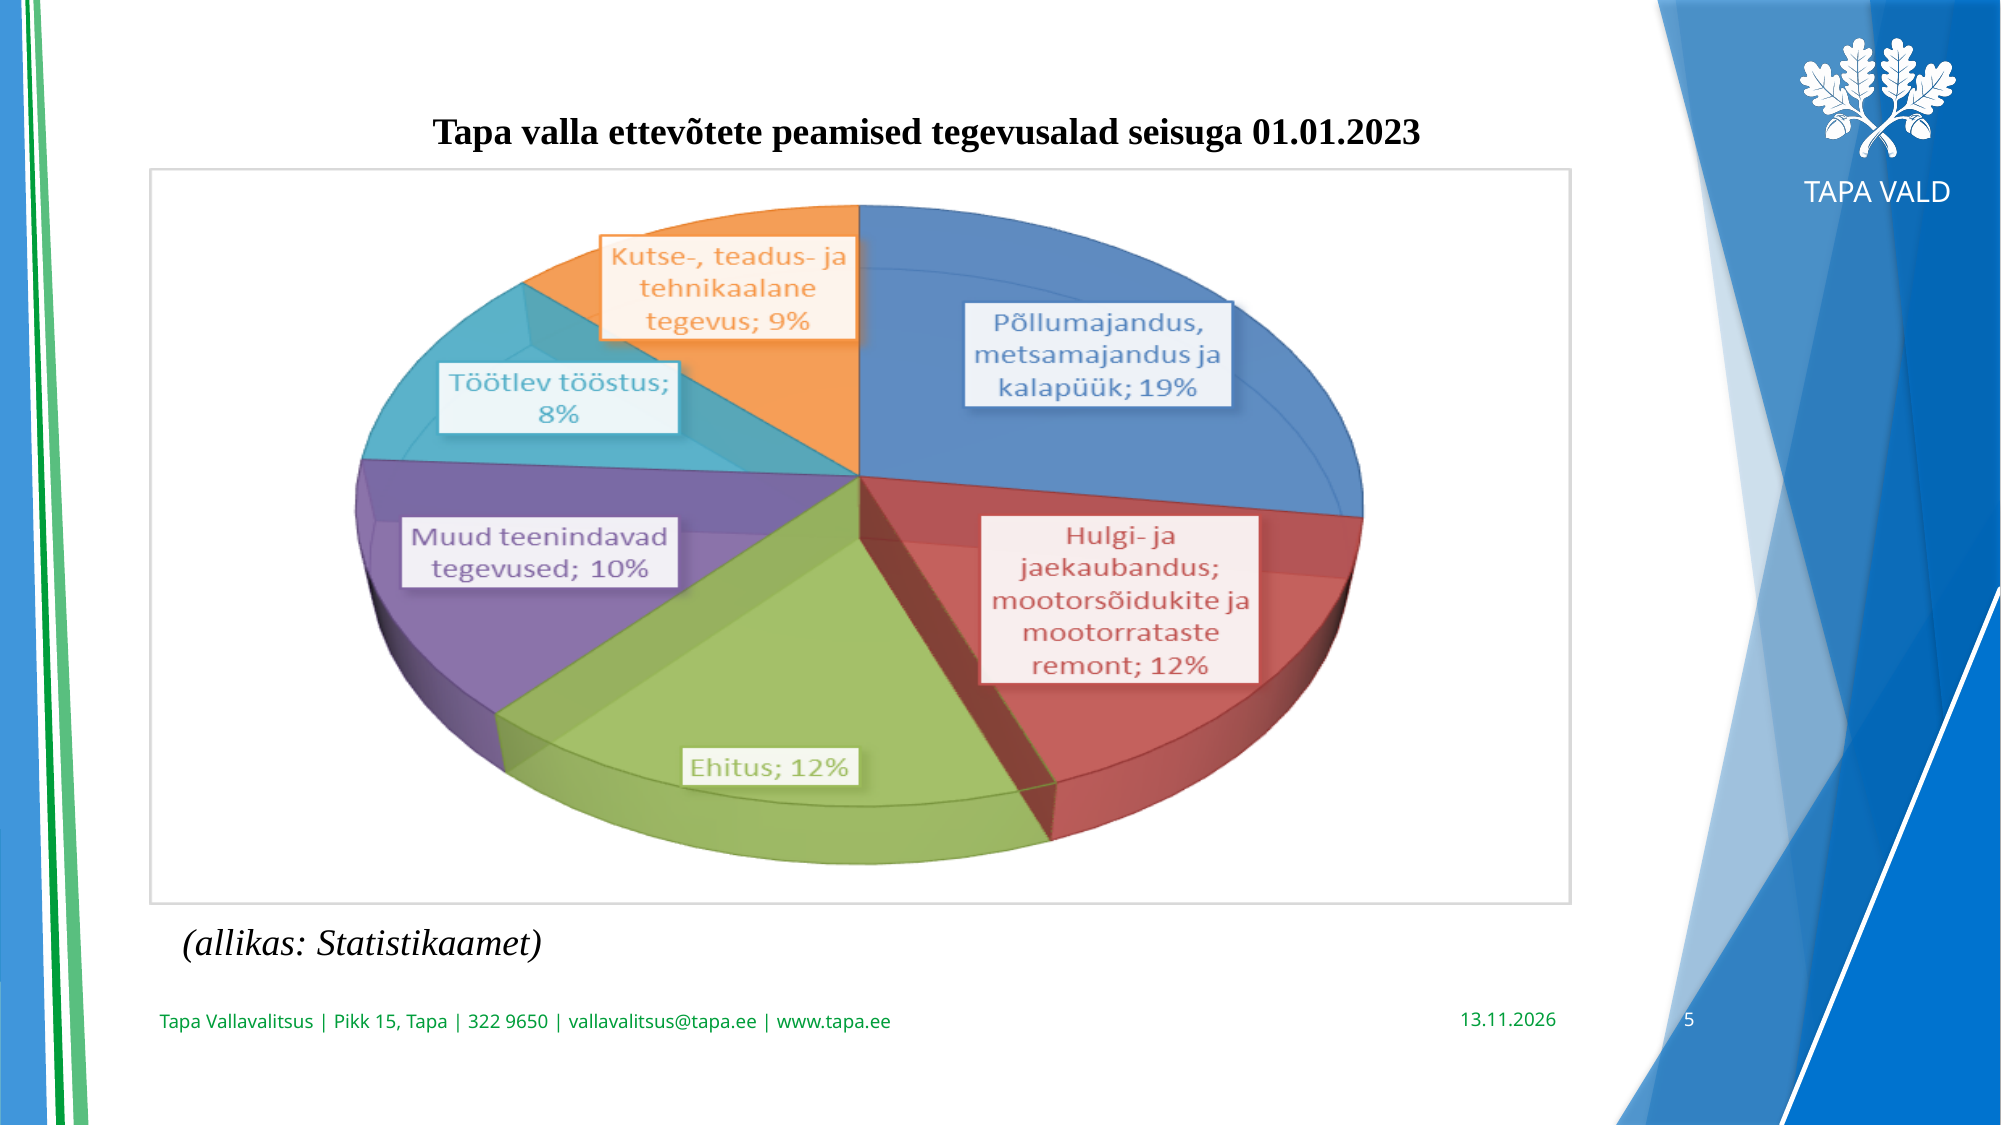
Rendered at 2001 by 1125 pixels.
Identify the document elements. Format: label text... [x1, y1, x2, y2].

footer Tapa Vallavalitsus | Pikk 15, Tapa | 322 9650 | vallavalitsus@tapa.ee | www.tapa.ee [144, 992, 1396, 1053]
picture [1800, 38, 1956, 158]
slide_number 5 [1597, 990, 1710, 1051]
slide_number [1421, 990, 1572, 1051]
text_box (allikas: Statistikaamet) [167, 914, 1572, 971]
picture [148, 168, 1572, 906]
title Tapa valla ettevõtete peamised tegevusalad seisuga 01.01.2023 [144, 99, 1710, 203]
